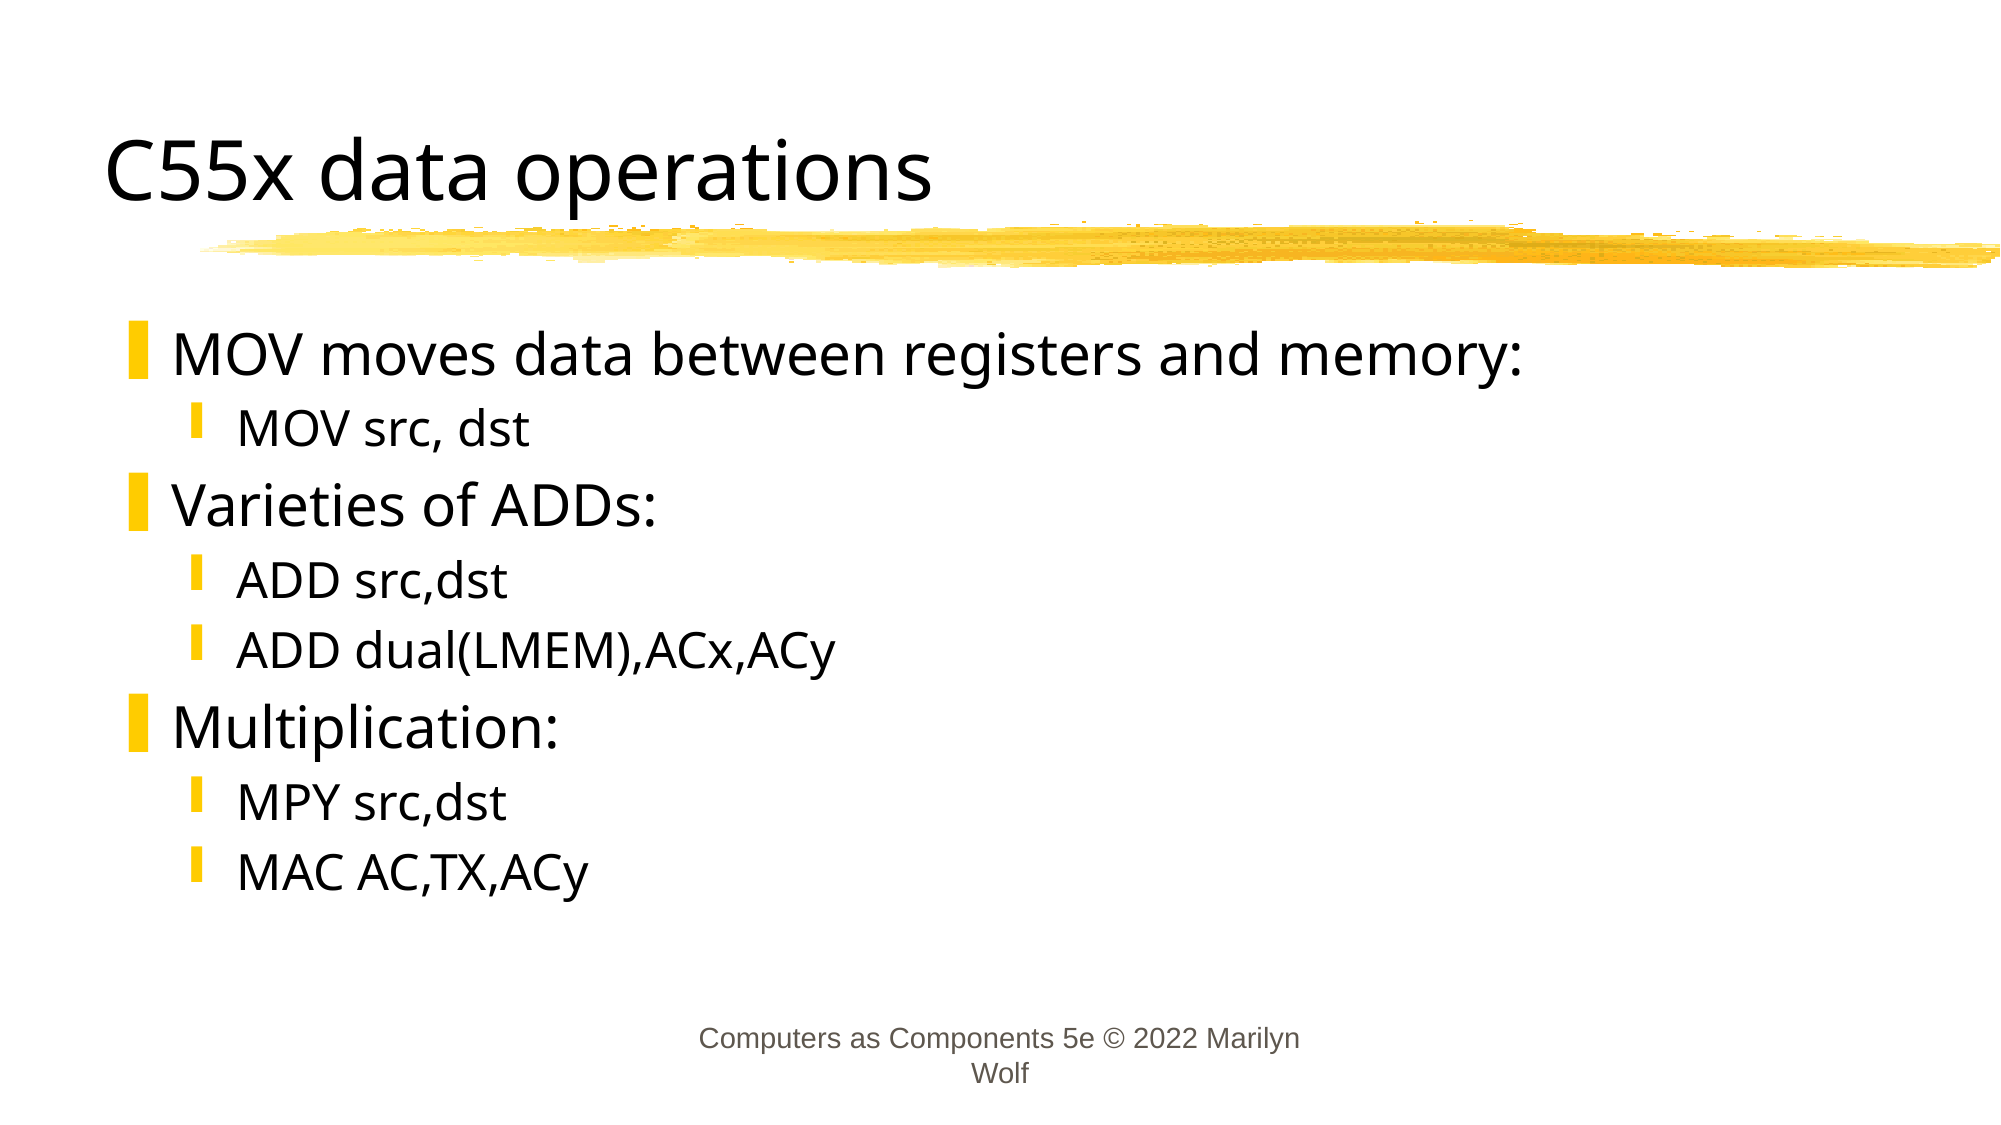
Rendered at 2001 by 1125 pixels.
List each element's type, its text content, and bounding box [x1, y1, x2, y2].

list MOV moves data between registers and memory: MOV src, dst Varieties of ADDs: ADD src,dst ADD dual(LMEM),ACx,ACy Multiplication: MPY src,dst MAC AC,TX,ACy [99, 309, 1890, 994]
picture [200, 215, 2000, 279]
title C55x data operations [88, 37, 1790, 226]
footer Computers as Components 5e © 2022 Marilyn Wolf [683, 1021, 1317, 1098]
